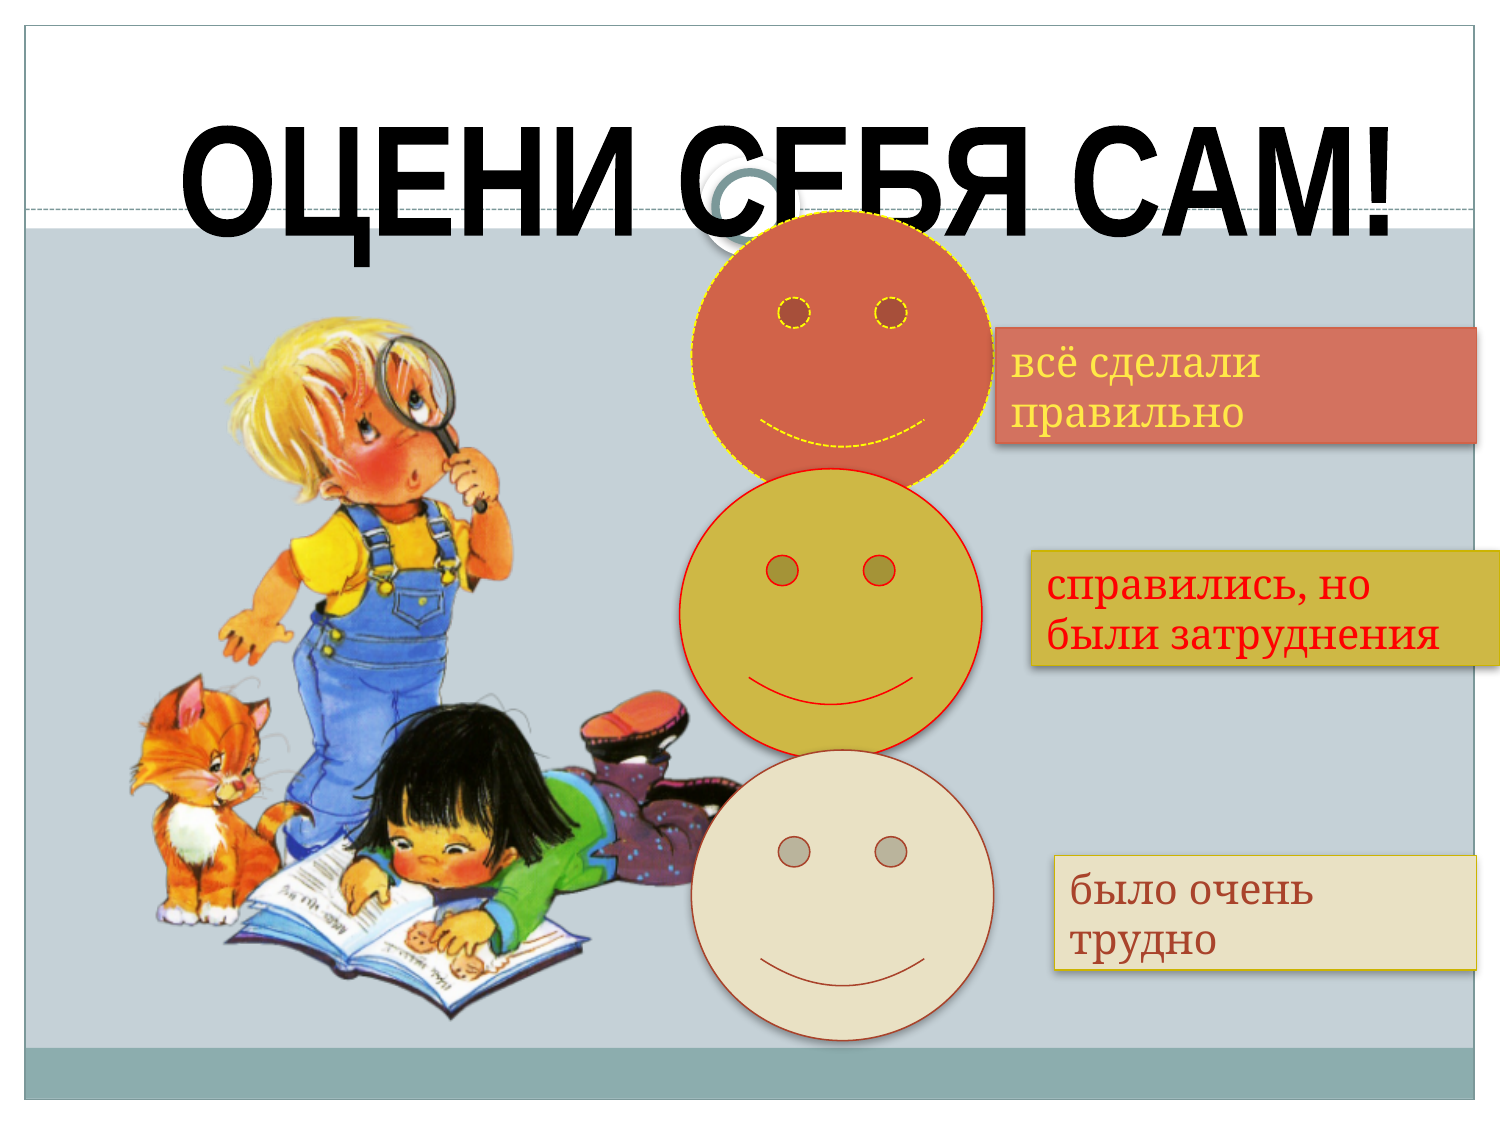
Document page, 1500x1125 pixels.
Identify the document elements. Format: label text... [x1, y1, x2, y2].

picture [128, 316, 756, 1022]
text_box [762, 467, 983, 755]
text_box [697, 209, 992, 487]
text_box было очень трудно [1054, 855, 1477, 971]
text_box всё сделали правильно [995, 327, 1477, 444]
text_box справились, но были затруднения [1031, 550, 1500, 666]
text_box [762, 749, 995, 1042]
